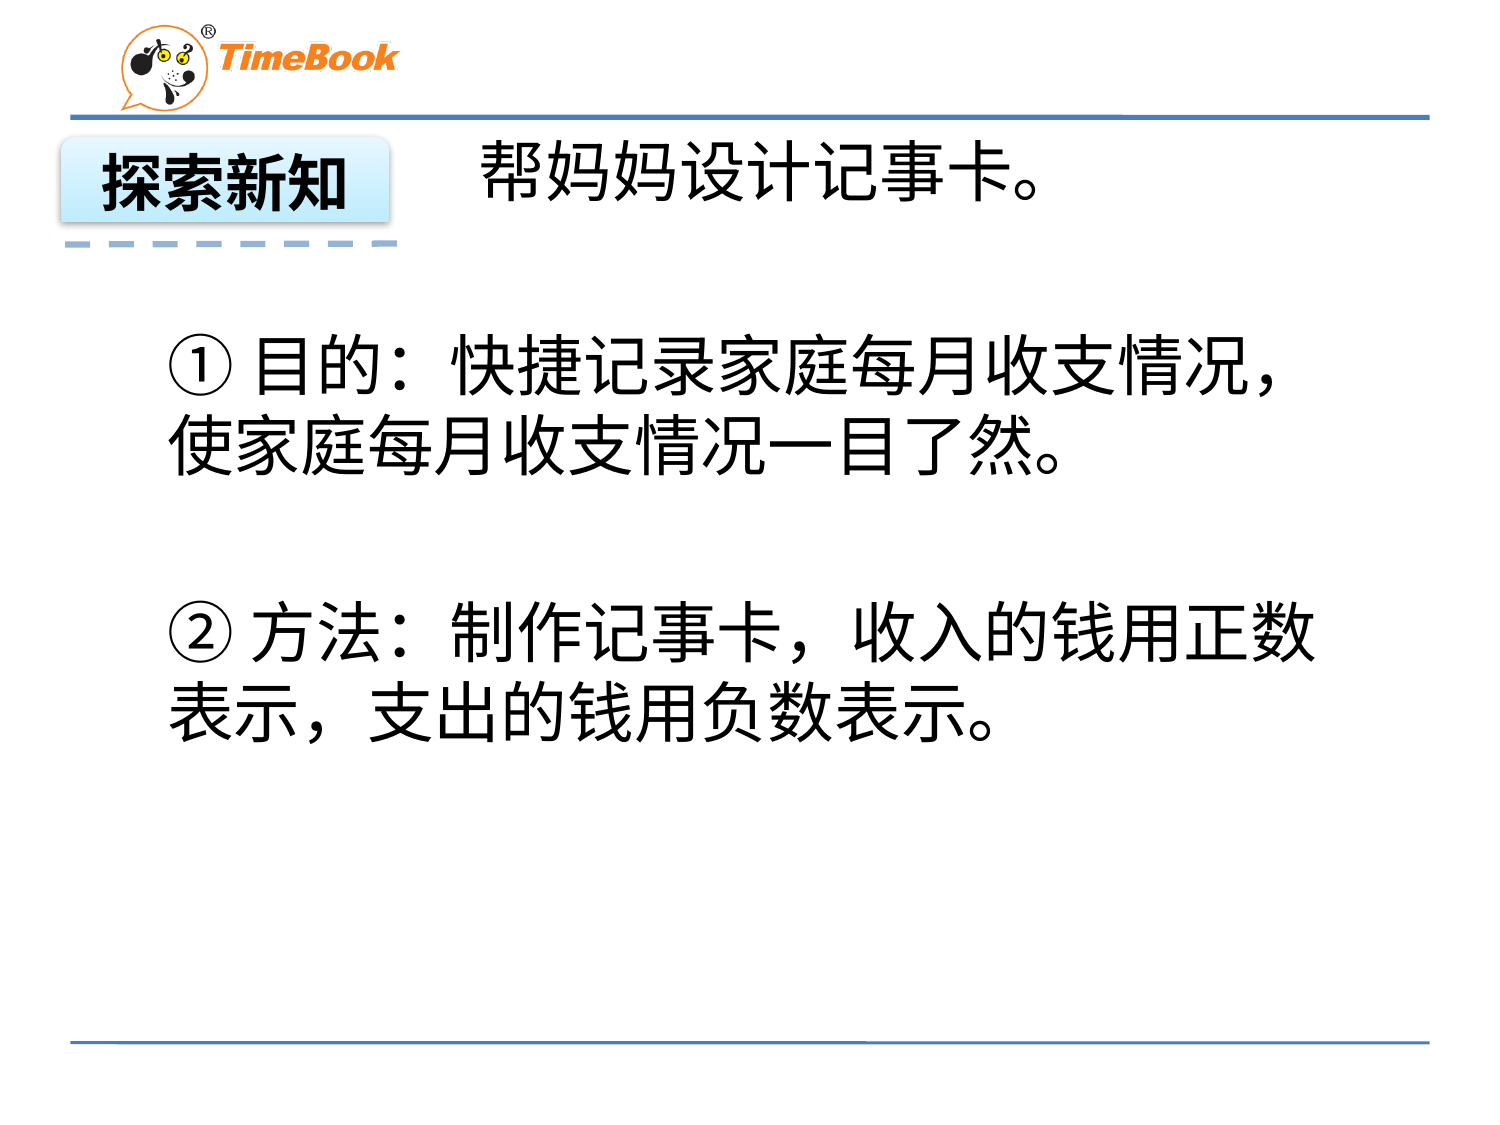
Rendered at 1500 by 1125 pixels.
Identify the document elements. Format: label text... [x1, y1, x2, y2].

title 帮妈妈设计记事卡。 [222, 122, 1336, 311]
list ①目的：快捷记录家庭每月收支情况，使家庭每月收支情况一目了然。 ②方法：制作记事卡，收入的钱用正数表示，支出的钱用负数表示。 [152, 316, 1348, 797]
text_box 探索新知 [60, 136, 391, 223]
picture [118, 22, 408, 113]
